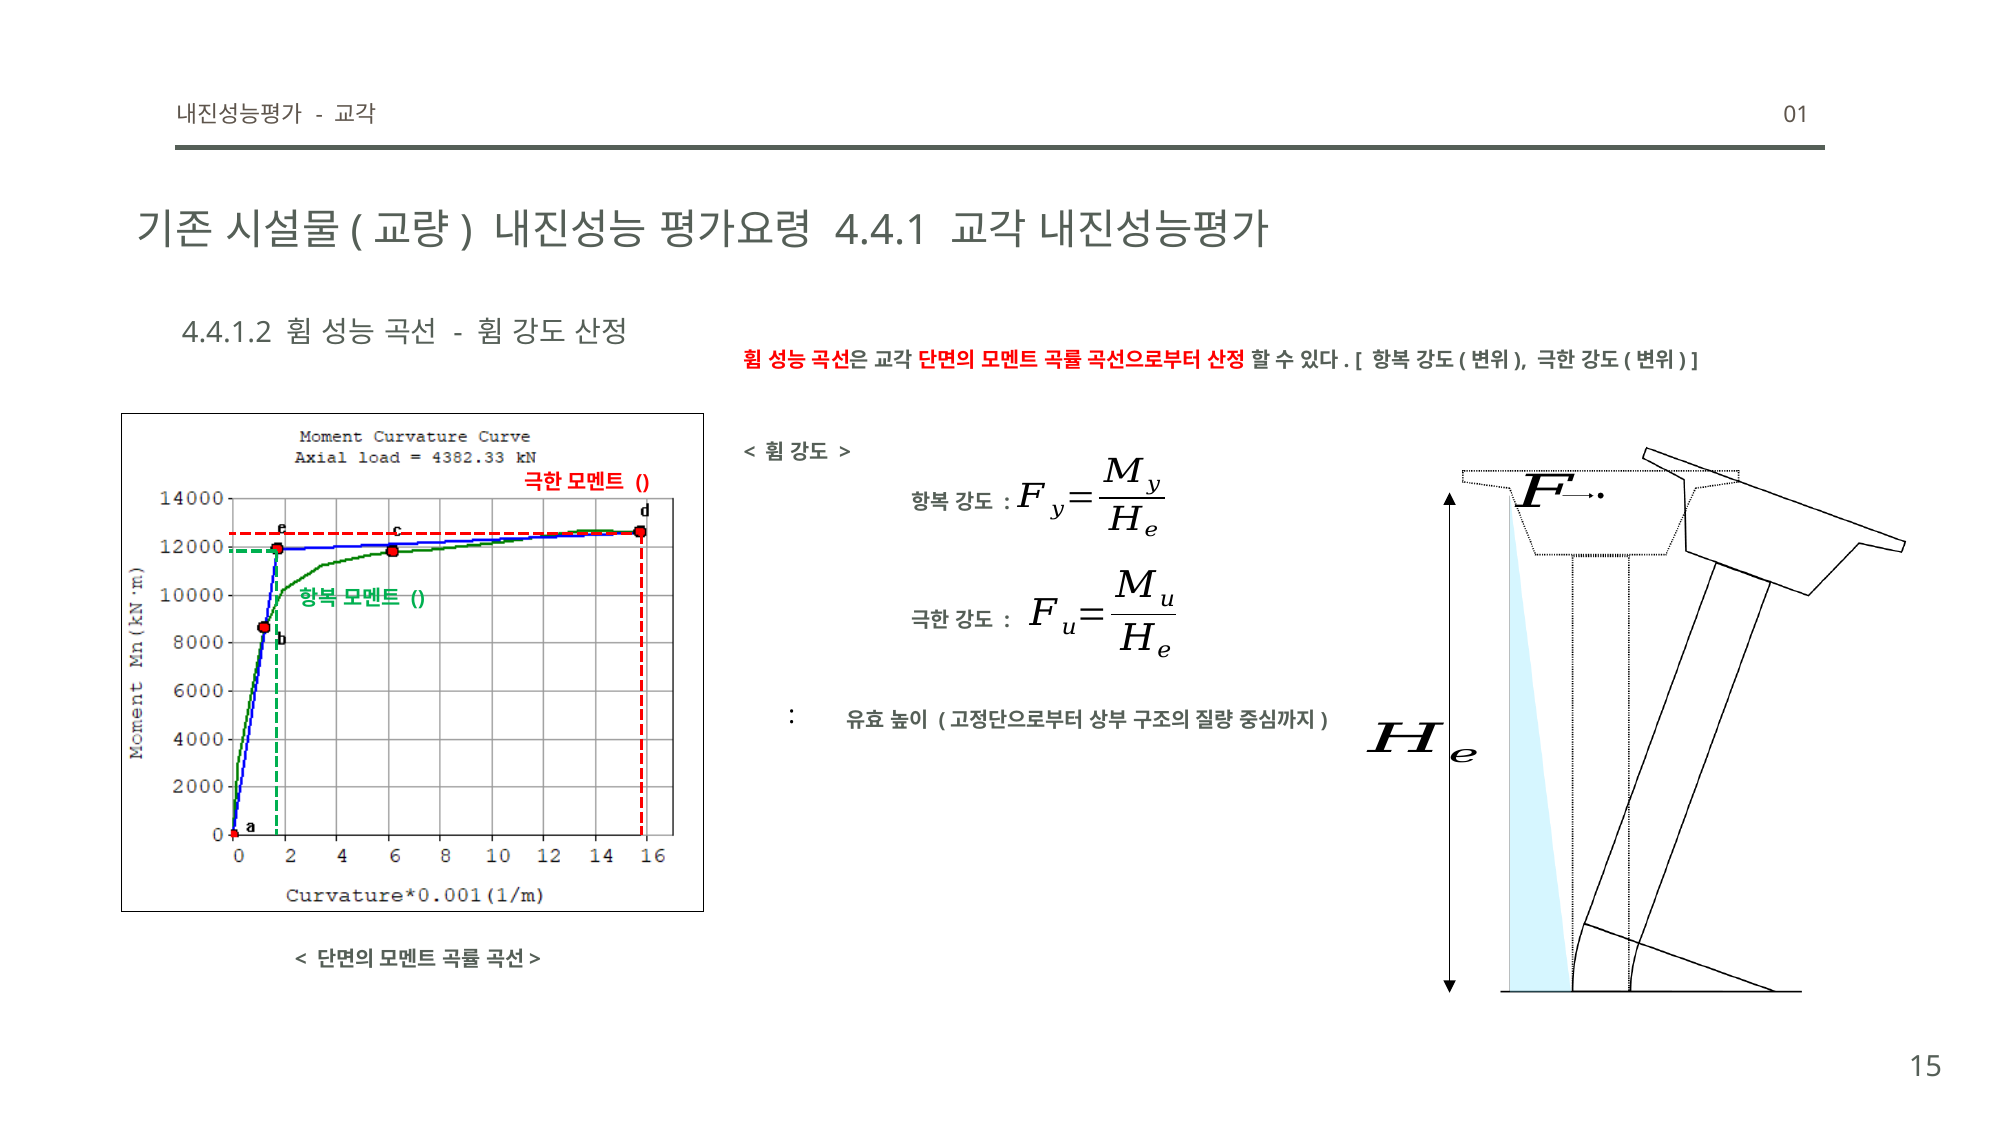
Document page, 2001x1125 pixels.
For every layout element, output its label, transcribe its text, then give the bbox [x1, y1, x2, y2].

text_box 4.4.1.2 휨 성능 곡선 - 휨 강도 산정 [167, 288, 769, 357]
text_box 기존 시설물(교량) 내진성능 평가요령 4.4.1 교각 내진성능평가 [121, 195, 1285, 260]
picture [121, 413, 704, 912]
text_box 항복 강도 : [896, 468, 1028, 521]
text_box 극한 강도 : [896, 586, 1028, 639]
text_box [1362, 439, 1916, 1007]
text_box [167, 91, 1825, 135]
text_box 유효 높이 (고정단으로부터 상부 구조의 질량 중심까지) [831, 687, 1362, 740]
text_box 15 [1893, 1039, 1957, 1090]
text_box < 단면의 모멘트 곡률 곡선> [266, 925, 576, 978]
text_box < 휨 강도 > [728, 418, 945, 471]
text_box 휨 성능 곡선은 교각 단면의 모멘트 곡률 곡선으로부터 산정 할 수 있다. [ 항복 강도(변위), 극한 강도(변위) ] [728, 326, 1815, 379]
